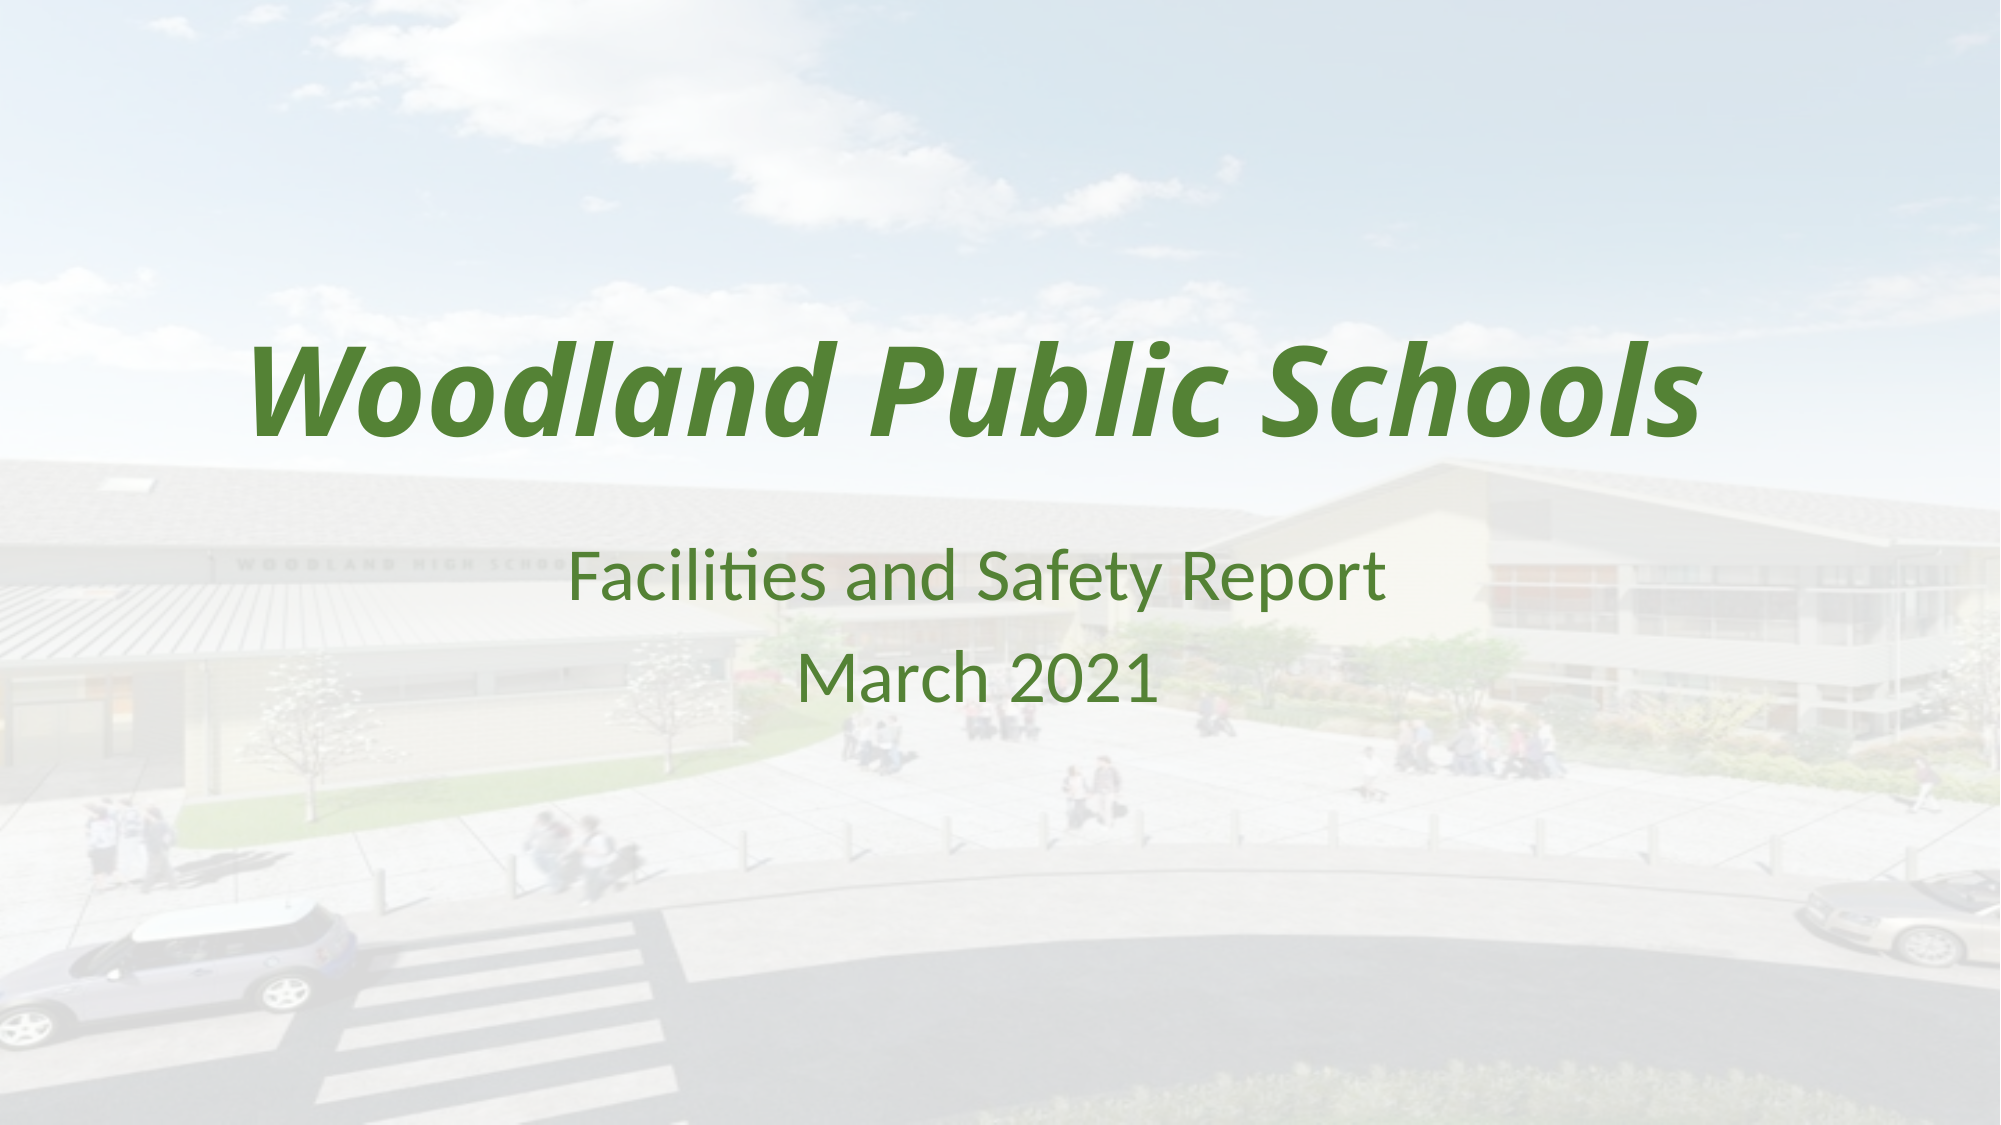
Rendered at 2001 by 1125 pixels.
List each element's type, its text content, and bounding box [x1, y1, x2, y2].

title Woodland Public Schools [200, 80, 1750, 472]
subtitle Facilities and Safety Report March 2021 [227, 528, 1728, 781]
